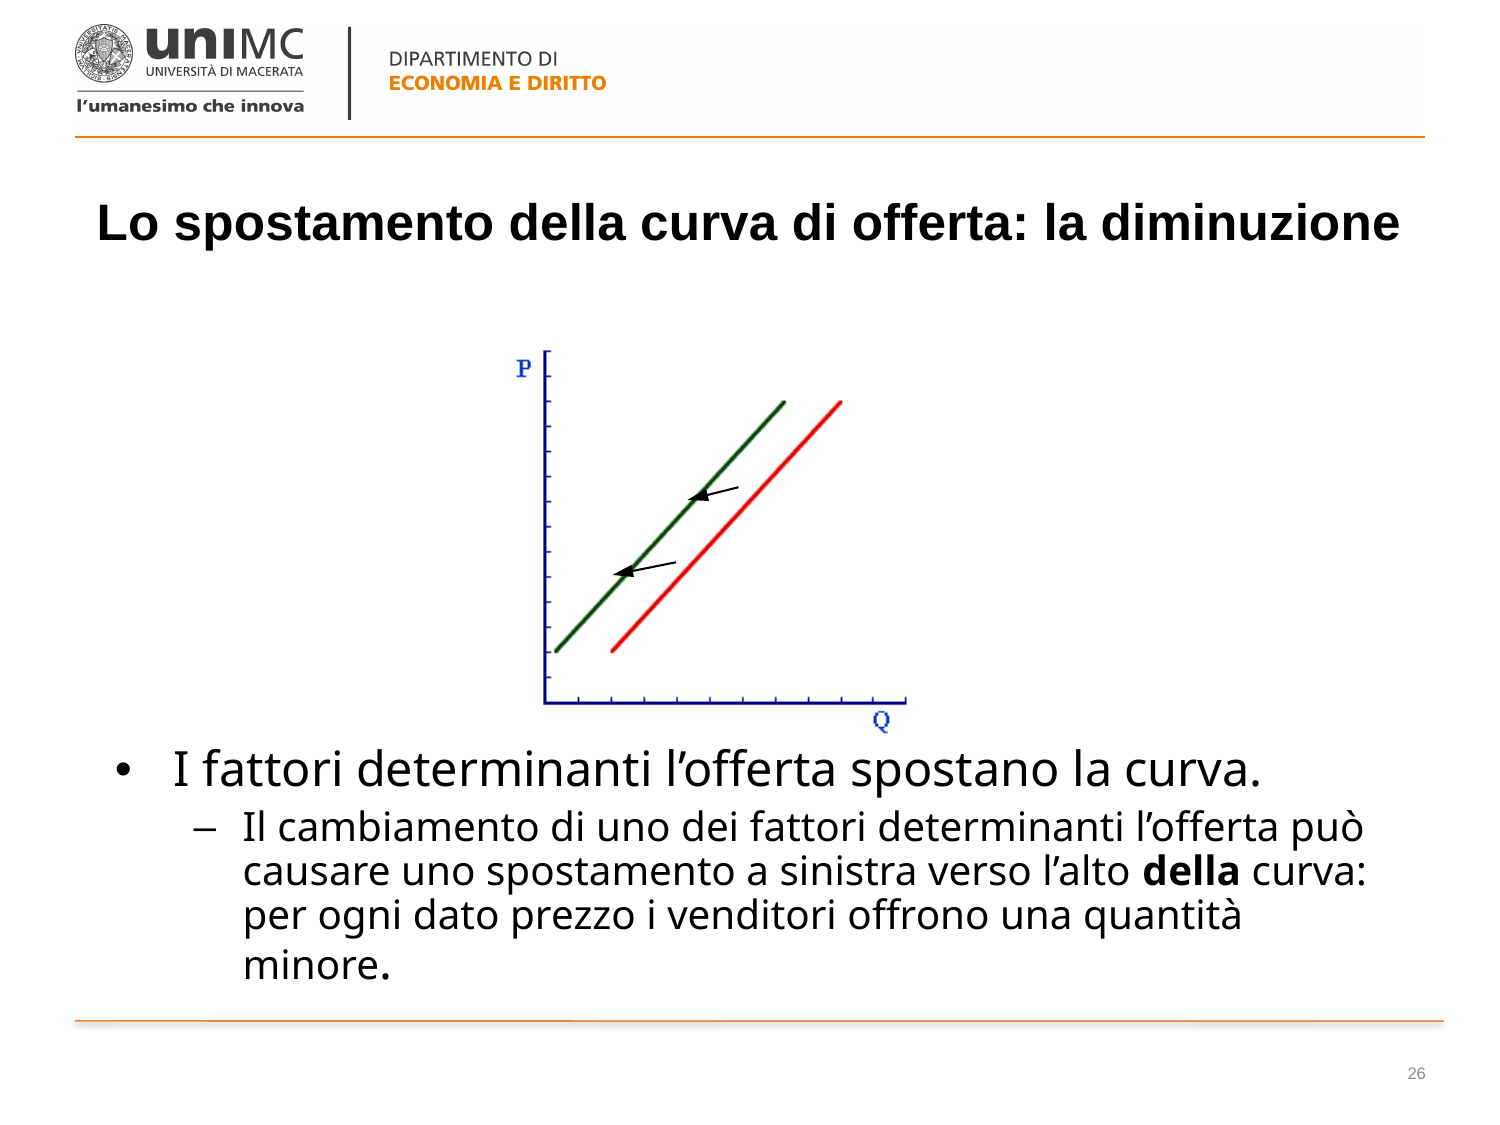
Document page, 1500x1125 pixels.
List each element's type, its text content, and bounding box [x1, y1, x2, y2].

title Lo spostamento della curva di offerta: la diminuzione [75, 174, 1425, 266]
picture [506, 346, 913, 738]
list I fattori determinanti l’offerta spostano la curva. Il cambiamento di uno dei fattori determinanti l’offerta può causare uno spostamento a sinistra verso l’alto della curva: per ogni dato prezzo i venditori offrono una quantità minore. [99, 737, 1388, 1000]
picture [75, 24, 1425, 138]
slide_number 26 [1091, 1042, 1442, 1103]
